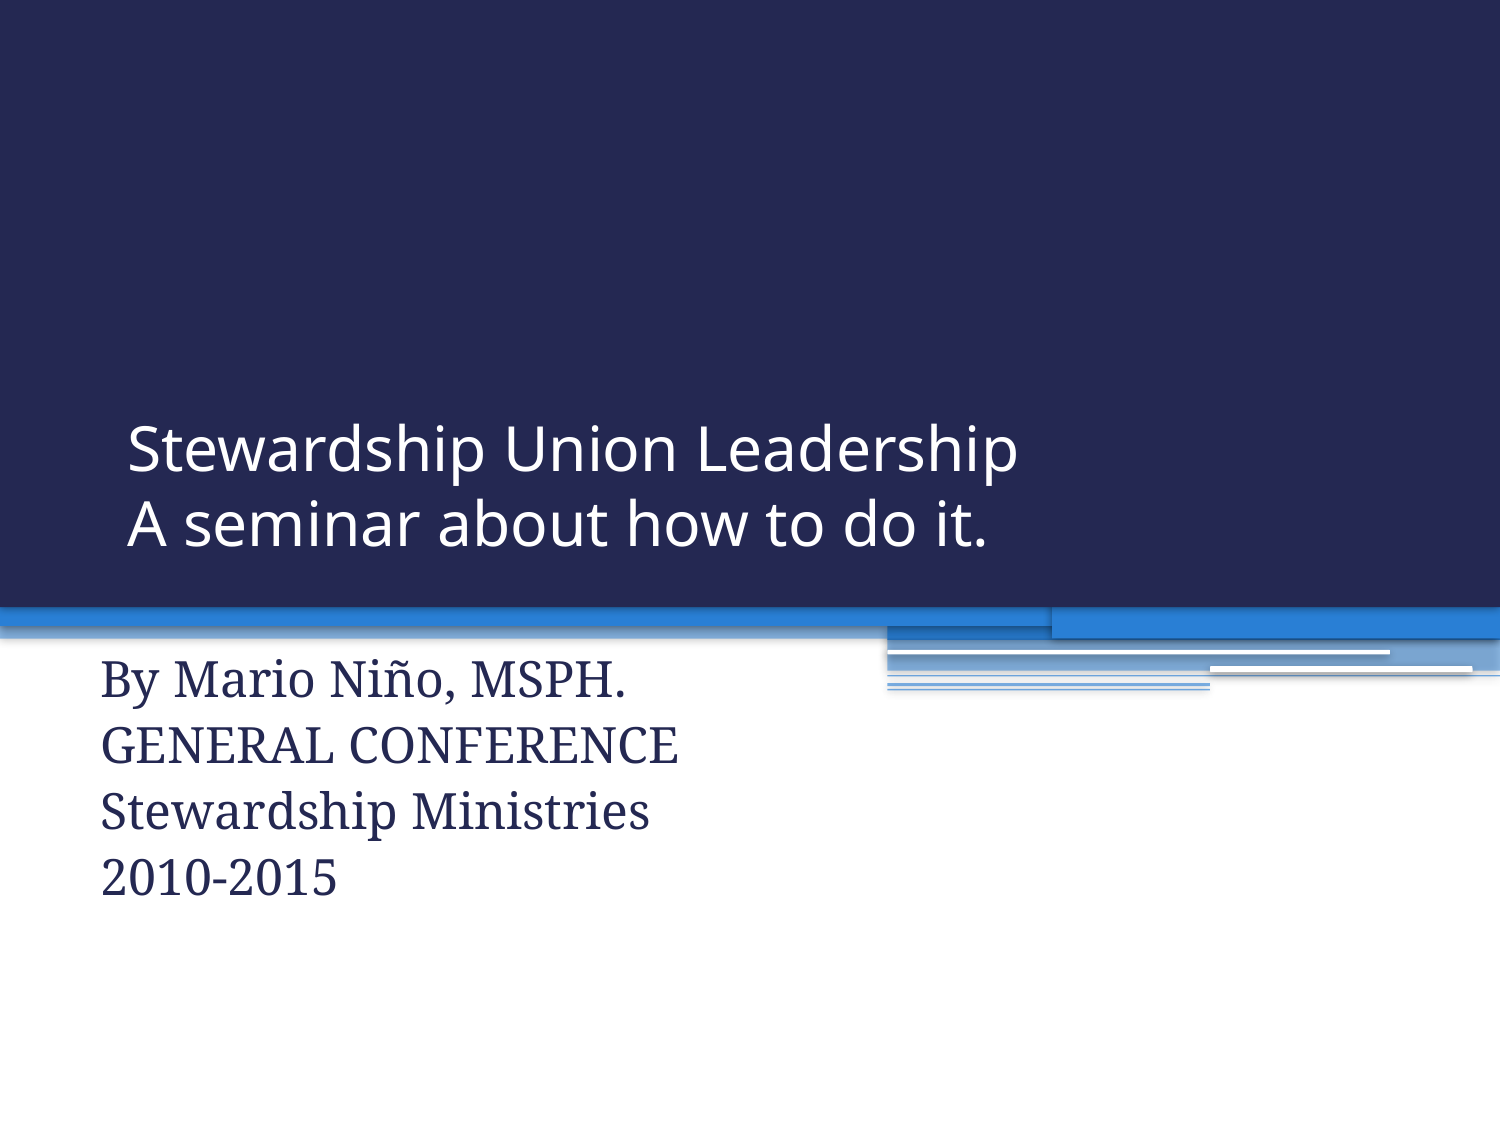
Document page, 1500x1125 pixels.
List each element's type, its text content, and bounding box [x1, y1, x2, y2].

title Stewardship Union Leadership A seminar about how to do it. [112, 399, 1500, 642]
subtitle By Mario Niño, MSPH. GENERAL CONFERENCE Stewardship Ministries 2010-2015 [75, 639, 888, 928]
